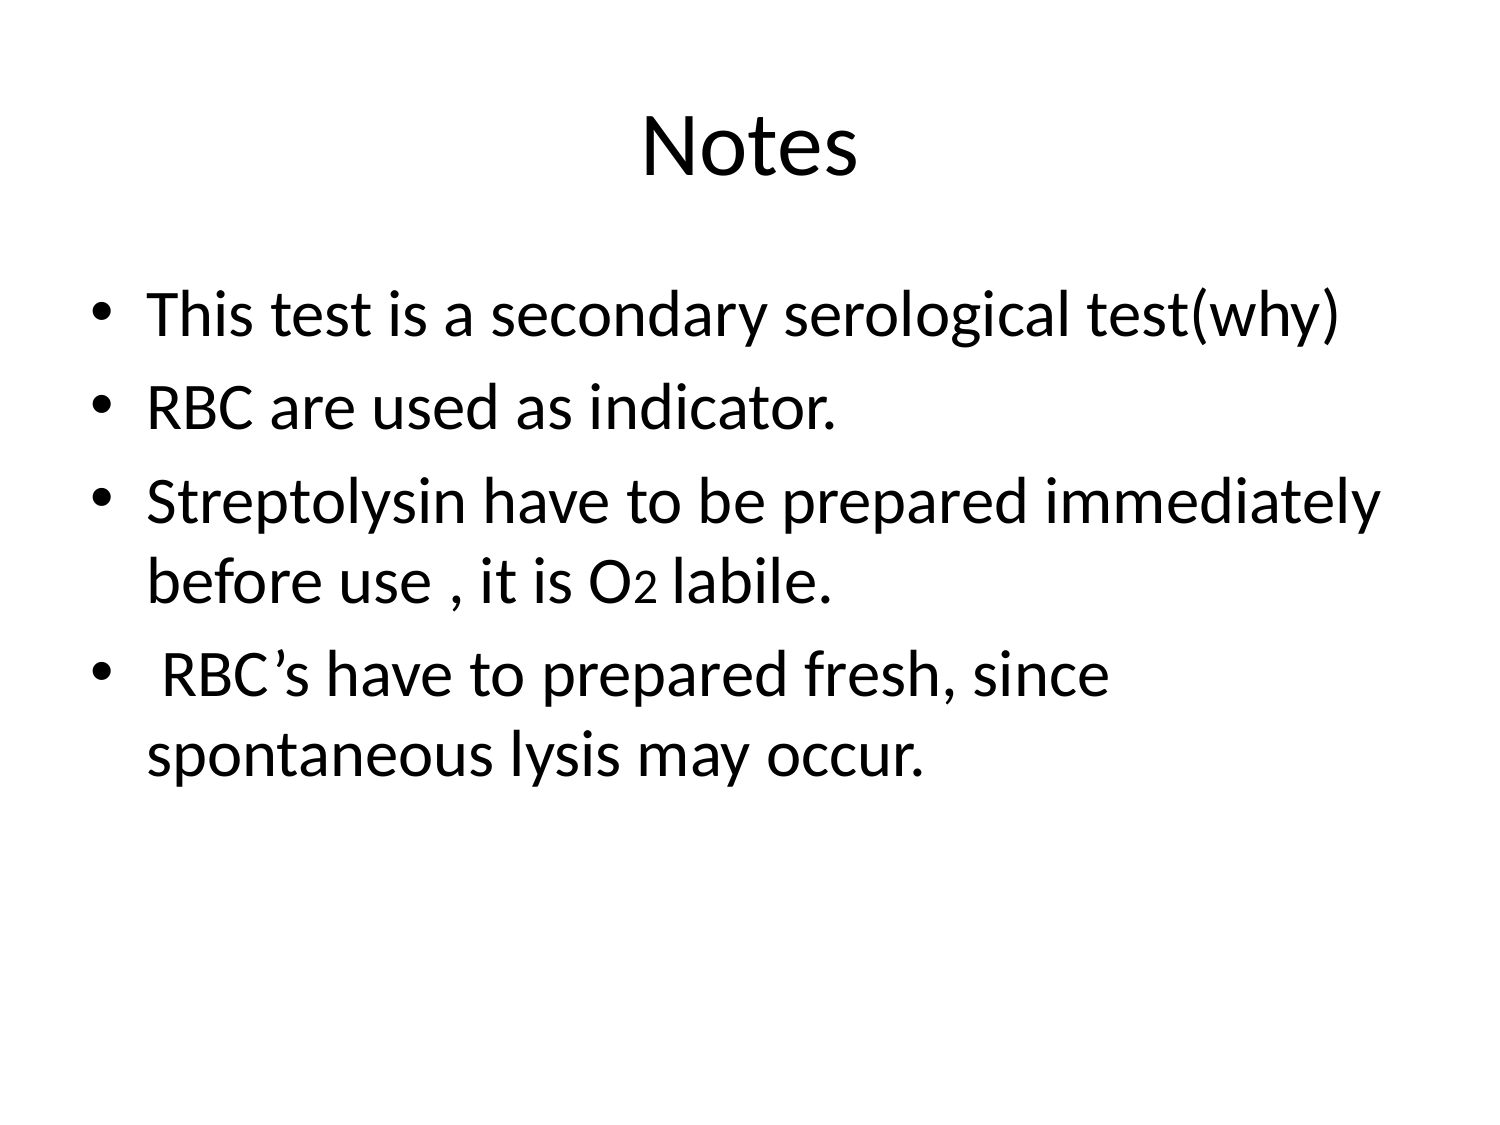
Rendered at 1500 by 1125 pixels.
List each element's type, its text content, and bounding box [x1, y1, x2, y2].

title Notes [75, 45, 1425, 233]
list This test is a secondary serological test(why) RBC are used as indicator. Streptolysin have to be prepared immediately before use , it is O2 labile. RBC’s have to prepared fresh, since spontaneous lysis may occur. [75, 262, 1425, 1005]
